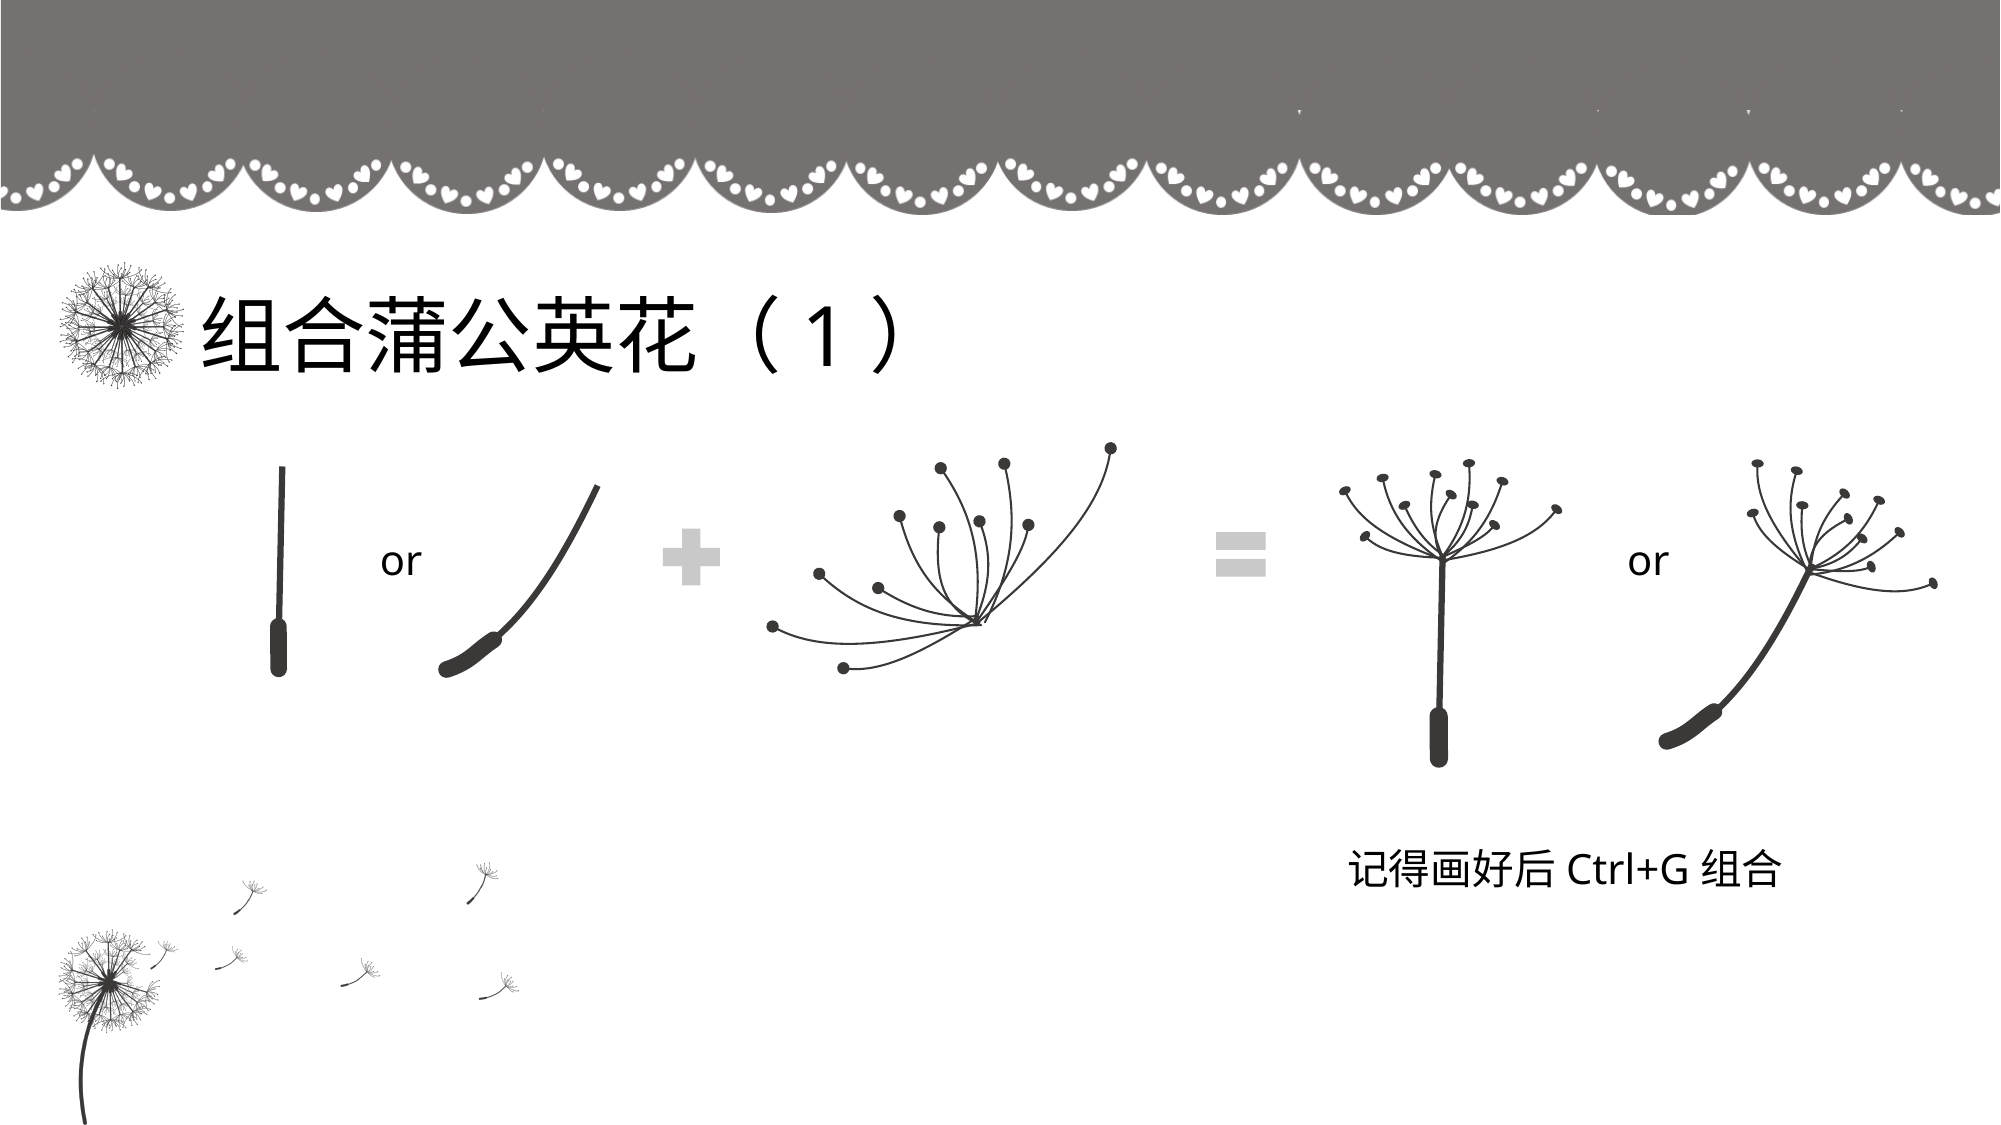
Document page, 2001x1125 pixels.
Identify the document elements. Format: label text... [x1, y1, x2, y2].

text_box [1215, 558, 1267, 578]
text_box 记得画好后Ctrl+G组合 [1332, 835, 1799, 900]
text_box 组合蒲公英花（1） [184, 276, 968, 391]
picture [184, 312, 188, 339]
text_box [832, 428, 1088, 756]
picture [0, 0, 2000, 215]
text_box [1395, 568, 1487, 759]
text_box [1670, 488, 1940, 760]
text_box [662, 528, 721, 586]
text_box [1215, 531, 1267, 551]
text_box or [1612, 526, 1670, 592]
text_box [58, 262, 184, 389]
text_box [234, 478, 326, 669]
text_box or [365, 526, 438, 592]
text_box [450, 468, 568, 682]
picture [54, 857, 520, 1125]
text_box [1342, 468, 1554, 568]
